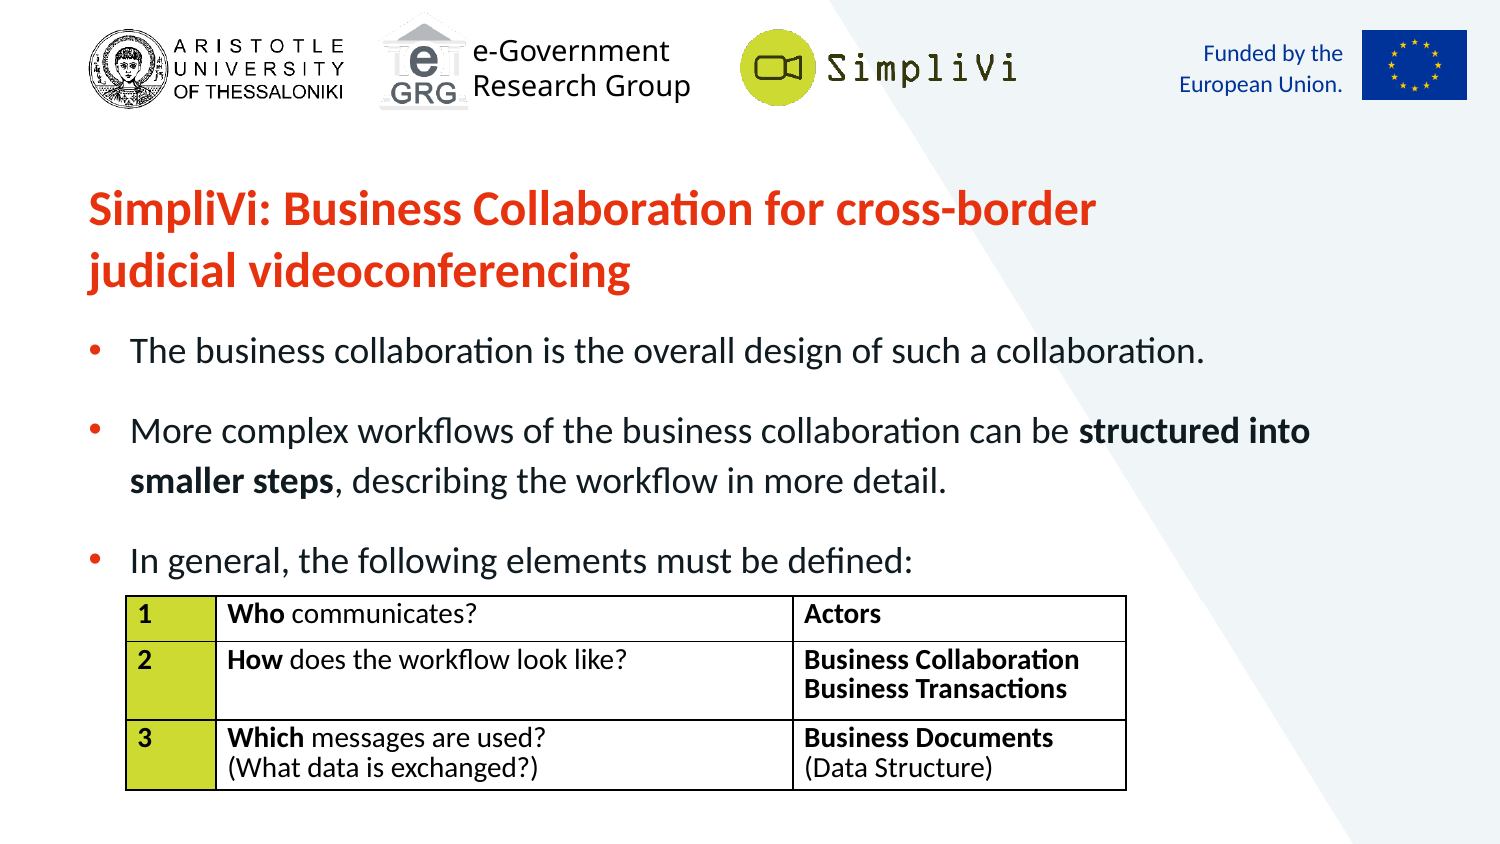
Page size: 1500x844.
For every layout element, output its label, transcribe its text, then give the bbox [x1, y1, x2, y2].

table_cell Business Documents (Data Structure) [794, 721, 1125, 789]
table_cell How does the workflow look like? [217, 642, 792, 719]
table_cell 3 [127, 721, 215, 789]
table_cell Which messages are used? (What data is exchanged?) [217, 721, 792, 789]
table_cell Business Collaboration Business Transactions [794, 642, 1125, 719]
table_cell 2 [127, 642, 215, 719]
table_header Actors [794, 597, 1125, 641]
list The business collaboration is the overall design of such a collaboration. More complex workflows of the business collaboration can be structured into smaller steps, describing the workflow in more detail. In general, the following elements must be defined: [88, 321, 1398, 812]
table_header Who communicates? [217, 597, 792, 641]
picture [0, 0, 1500, 844]
table_header 1 [127, 597, 215, 641]
title SimpliVi: Business Collaboration for cross-border judicial videoconferencing [88, 173, 1398, 276]
